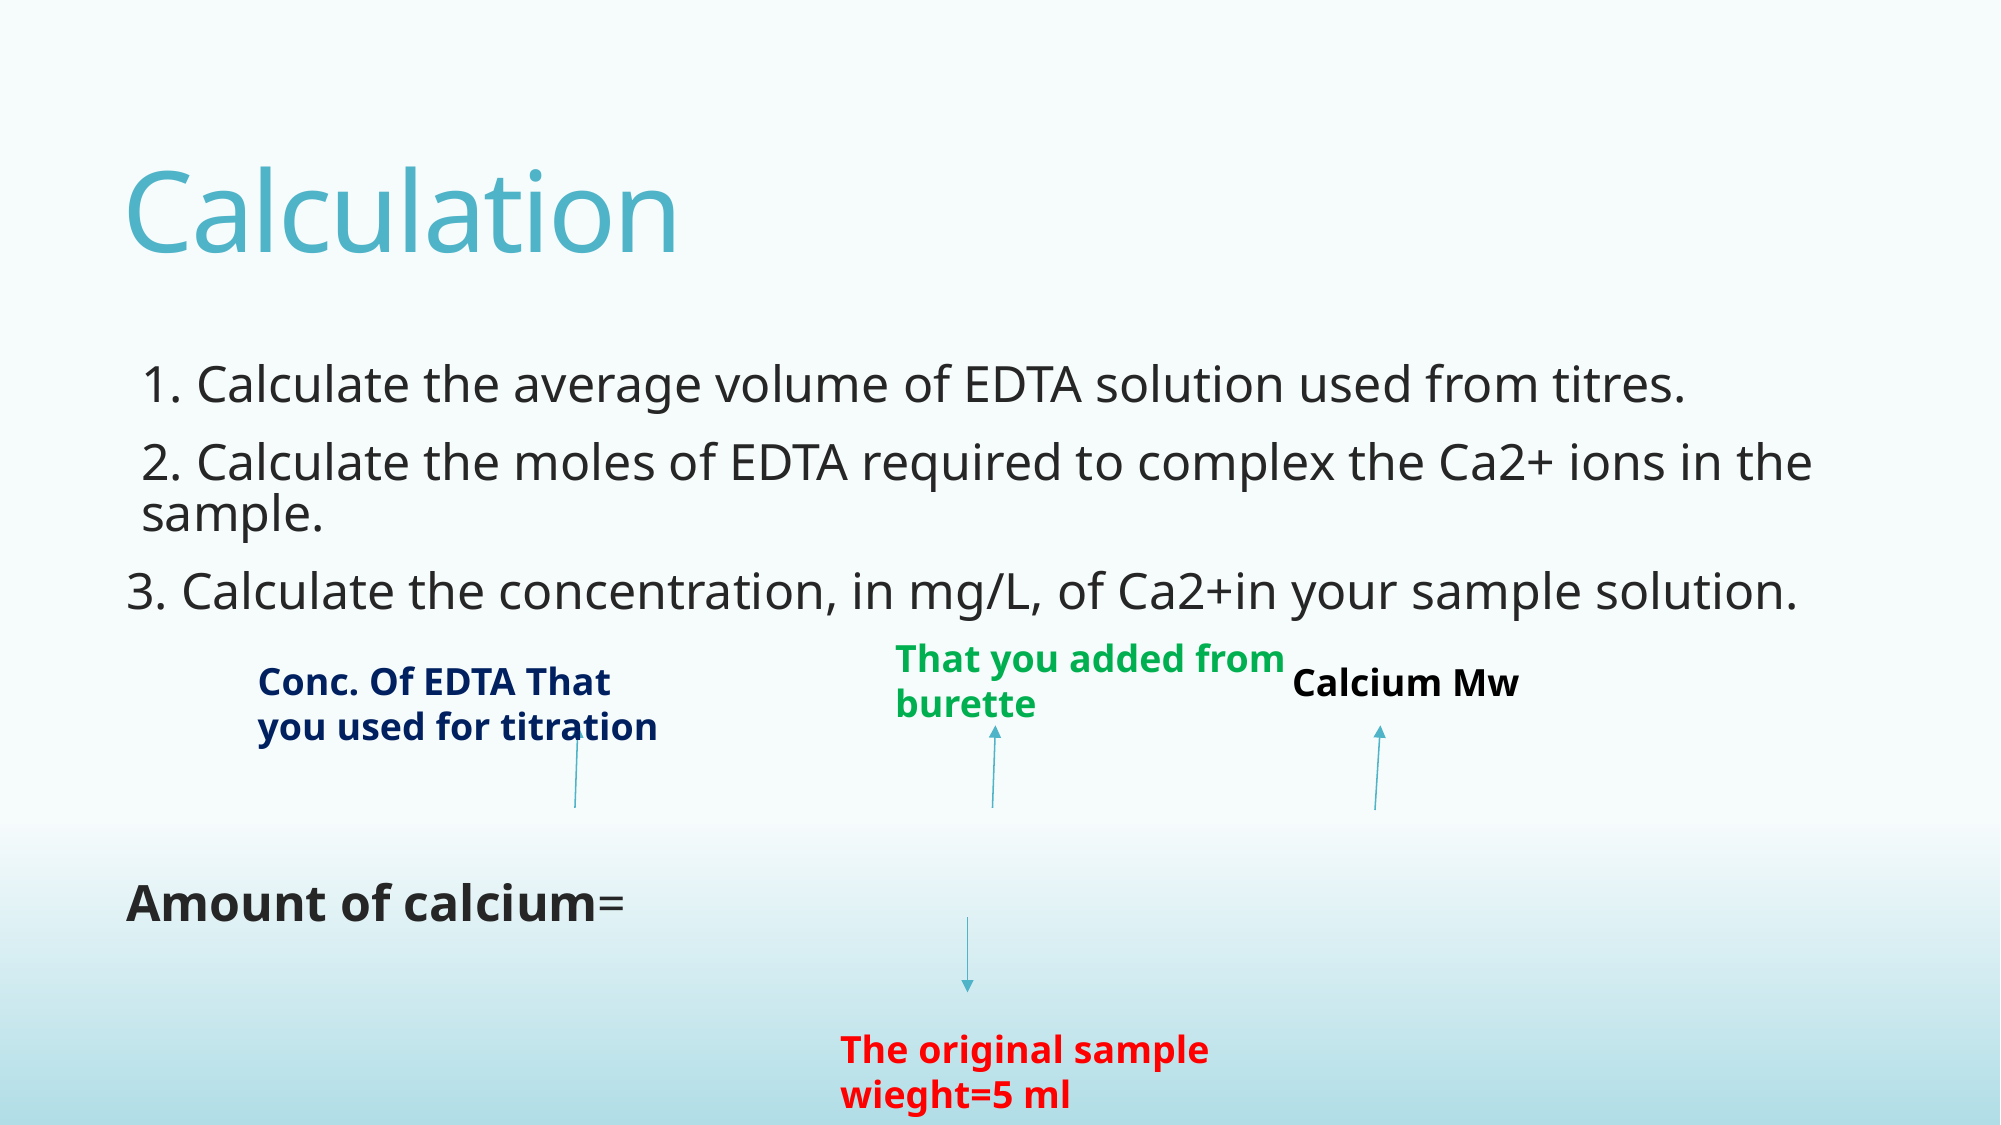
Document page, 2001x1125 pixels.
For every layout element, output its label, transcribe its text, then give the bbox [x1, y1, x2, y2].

text_box The original sample wieght=5 ml [825, 1018, 1278, 1123]
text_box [992, 725, 996, 809]
text_box Conc. Of EDTA That you used for titration [242, 650, 696, 756]
text_box Calcium Mw [1277, 651, 1539, 712]
title Calculation [107, 81, 1875, 354]
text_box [574, 725, 579, 809]
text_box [1374, 725, 1381, 811]
text_box That you added from burette [880, 627, 1333, 733]
